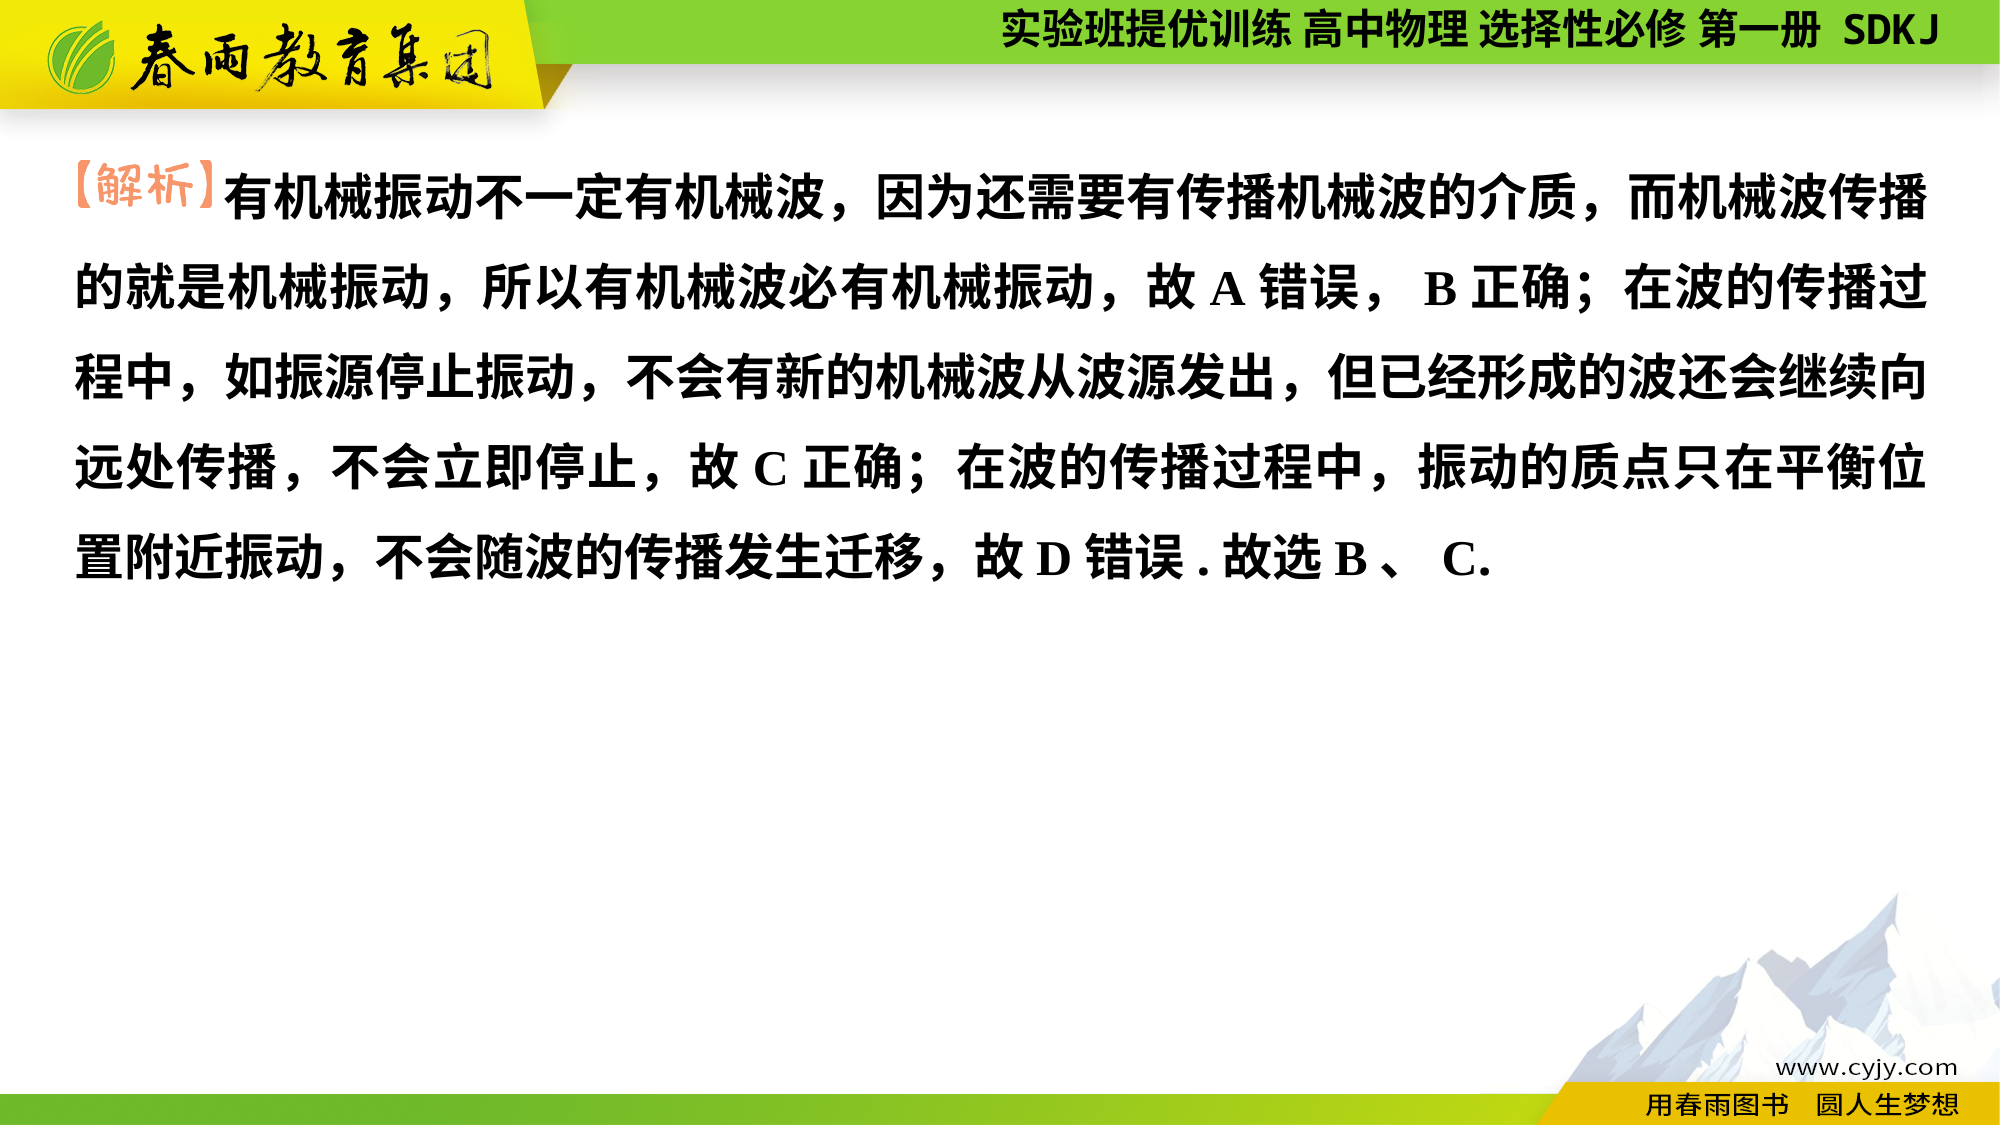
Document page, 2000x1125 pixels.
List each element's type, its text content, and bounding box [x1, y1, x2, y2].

list 有机械振动不一定有机械波，因为还需要有传播机械波的介质，而机械波传播的就是机械振动，所以有机械波必有机械振动，故A错误，B正确；在波的传播过程中，如振源停止振动，不会有新的机械波从波源发出，但已经形成的波还会继续向远处传播，不会立即停止，故C正确；在波的传播过程中，振动的质点只在平衡位置附近振动，不会随波的传播发生迁移，故D错误.故选B、C. [59, 128, 1944, 598]
picture [0, 0, 2000, 1125]
